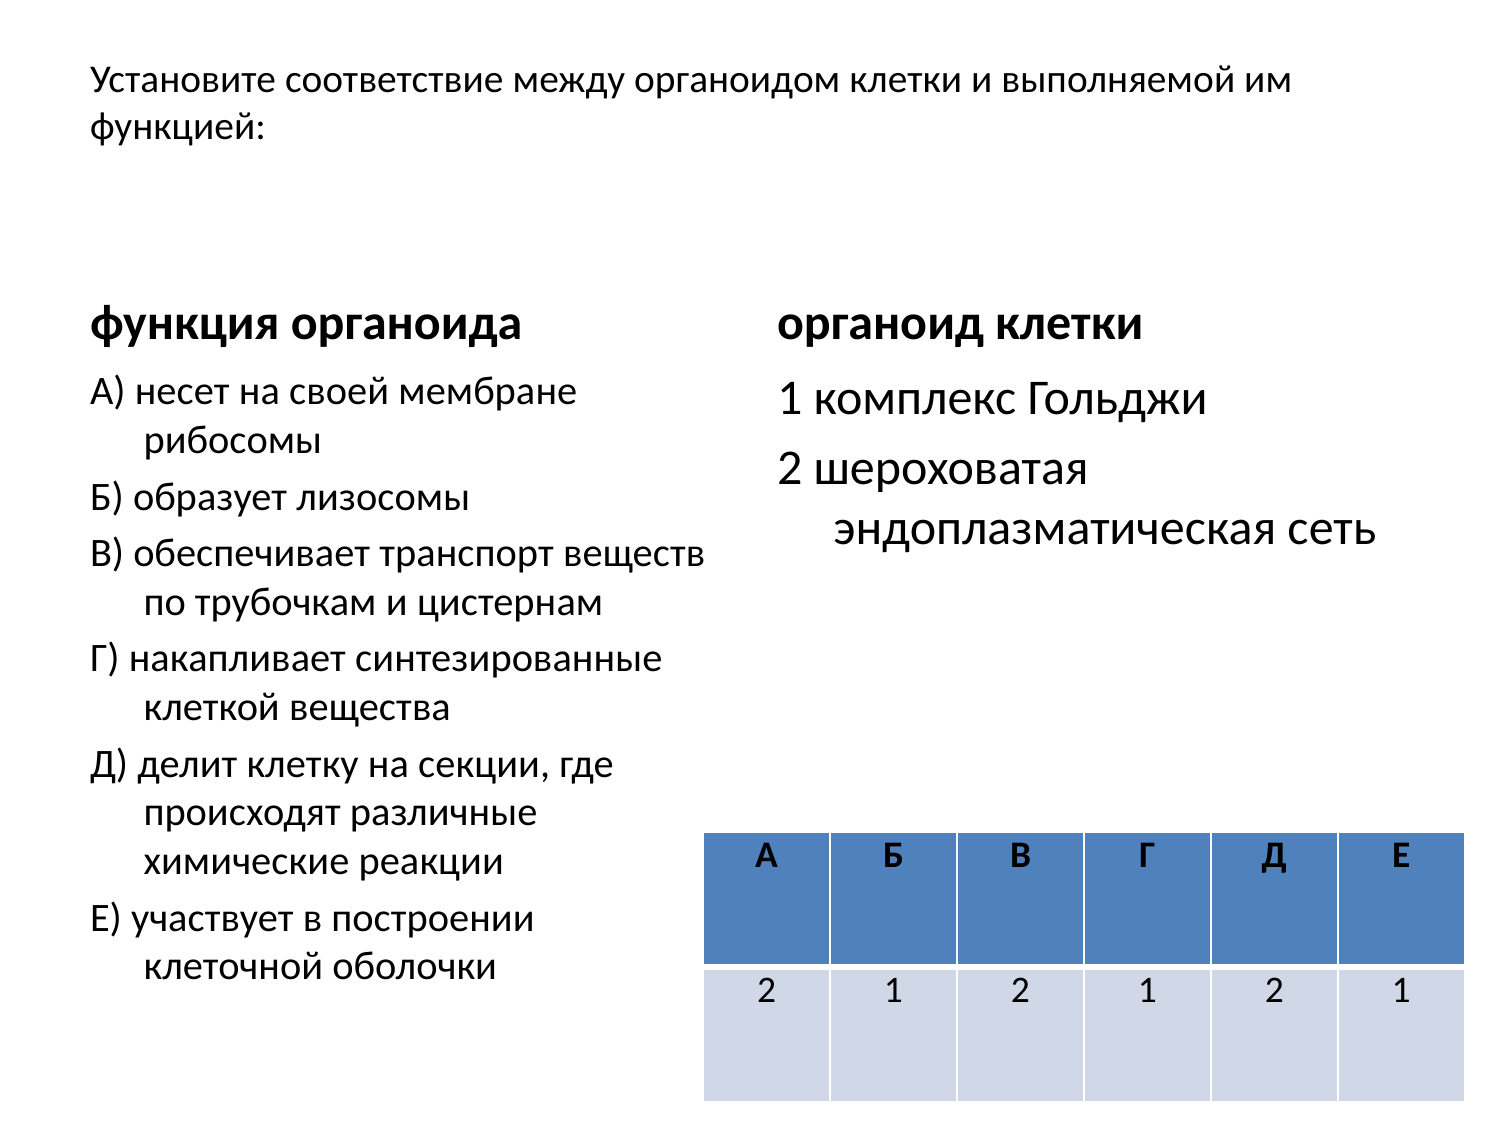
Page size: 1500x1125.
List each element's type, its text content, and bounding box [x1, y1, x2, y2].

table_cell 2 [958, 970, 1083, 1101]
table_cell 2 [1212, 970, 1337, 1101]
table_header Д [1212, 833, 1337, 964]
table_cell 1 [1085, 970, 1210, 1101]
list А) несет на своей мембране рибосомы Б) образует лизосомы В) обеспечивает транспорт веществ по трубочкам и цистернам Г) накапливает синтезированные клеткой вещества Д) делит клетку на секции, где происходят различные химические реакции Е) участвует в построении клеточной оболочки [75, 356, 738, 1005]
table_cell 1 [1339, 970, 1464, 1101]
list 1 комплекс Гольджи 2 шероховатая эндоплазматическая сеть [761, 356, 1425, 622]
table_header Е [1339, 833, 1464, 964]
title Установите соответствие между органоидом клетки и выполняемой им функцией: [75, 45, 1425, 233]
table_header Г [1085, 833, 1210, 964]
table_header В [958, 833, 1083, 964]
table_cell 2 [704, 970, 829, 1101]
list органоид клетки [761, 251, 1425, 356]
table_cell 1 [831, 970, 956, 1101]
table_header Б [831, 833, 956, 964]
list функция органоида [75, 251, 738, 356]
table_header А [704, 833, 829, 964]
